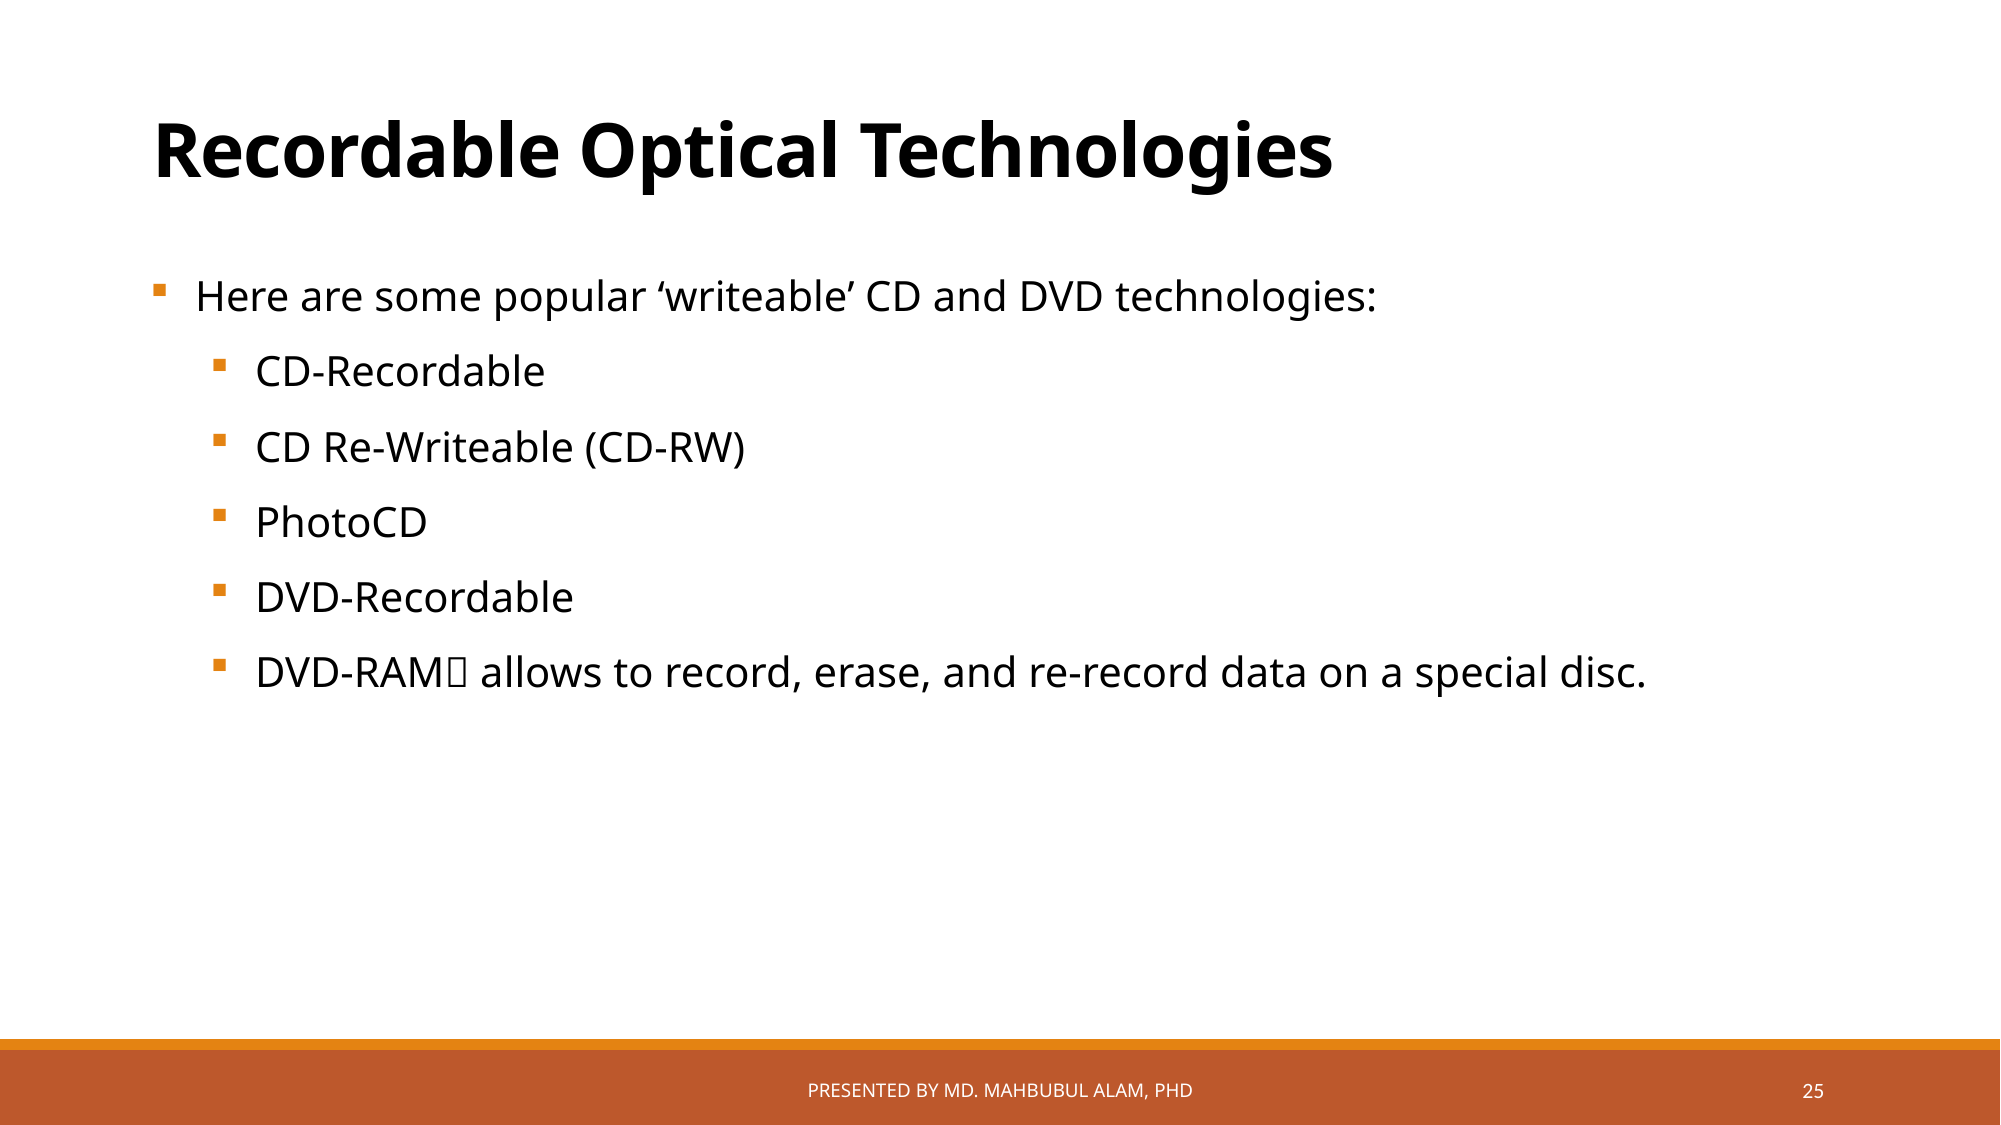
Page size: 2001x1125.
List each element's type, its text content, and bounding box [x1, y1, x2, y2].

slide_number 25 [1624, 1059, 1840, 1120]
list Here are some popular ‘writeable’ CD and DVD technologies: CD-Recordable CD Re-Writeable (CD-RW) PhotoCD DVD-Recordable DVD-RAM allows to record, erase, and re-record data on a special disc. [150, 262, 1863, 963]
footer Presented by Md. Mahbubul Alam, PhD [604, 1059, 1396, 1120]
title Recordable Optical Technologies [137, 94, 1830, 201]
